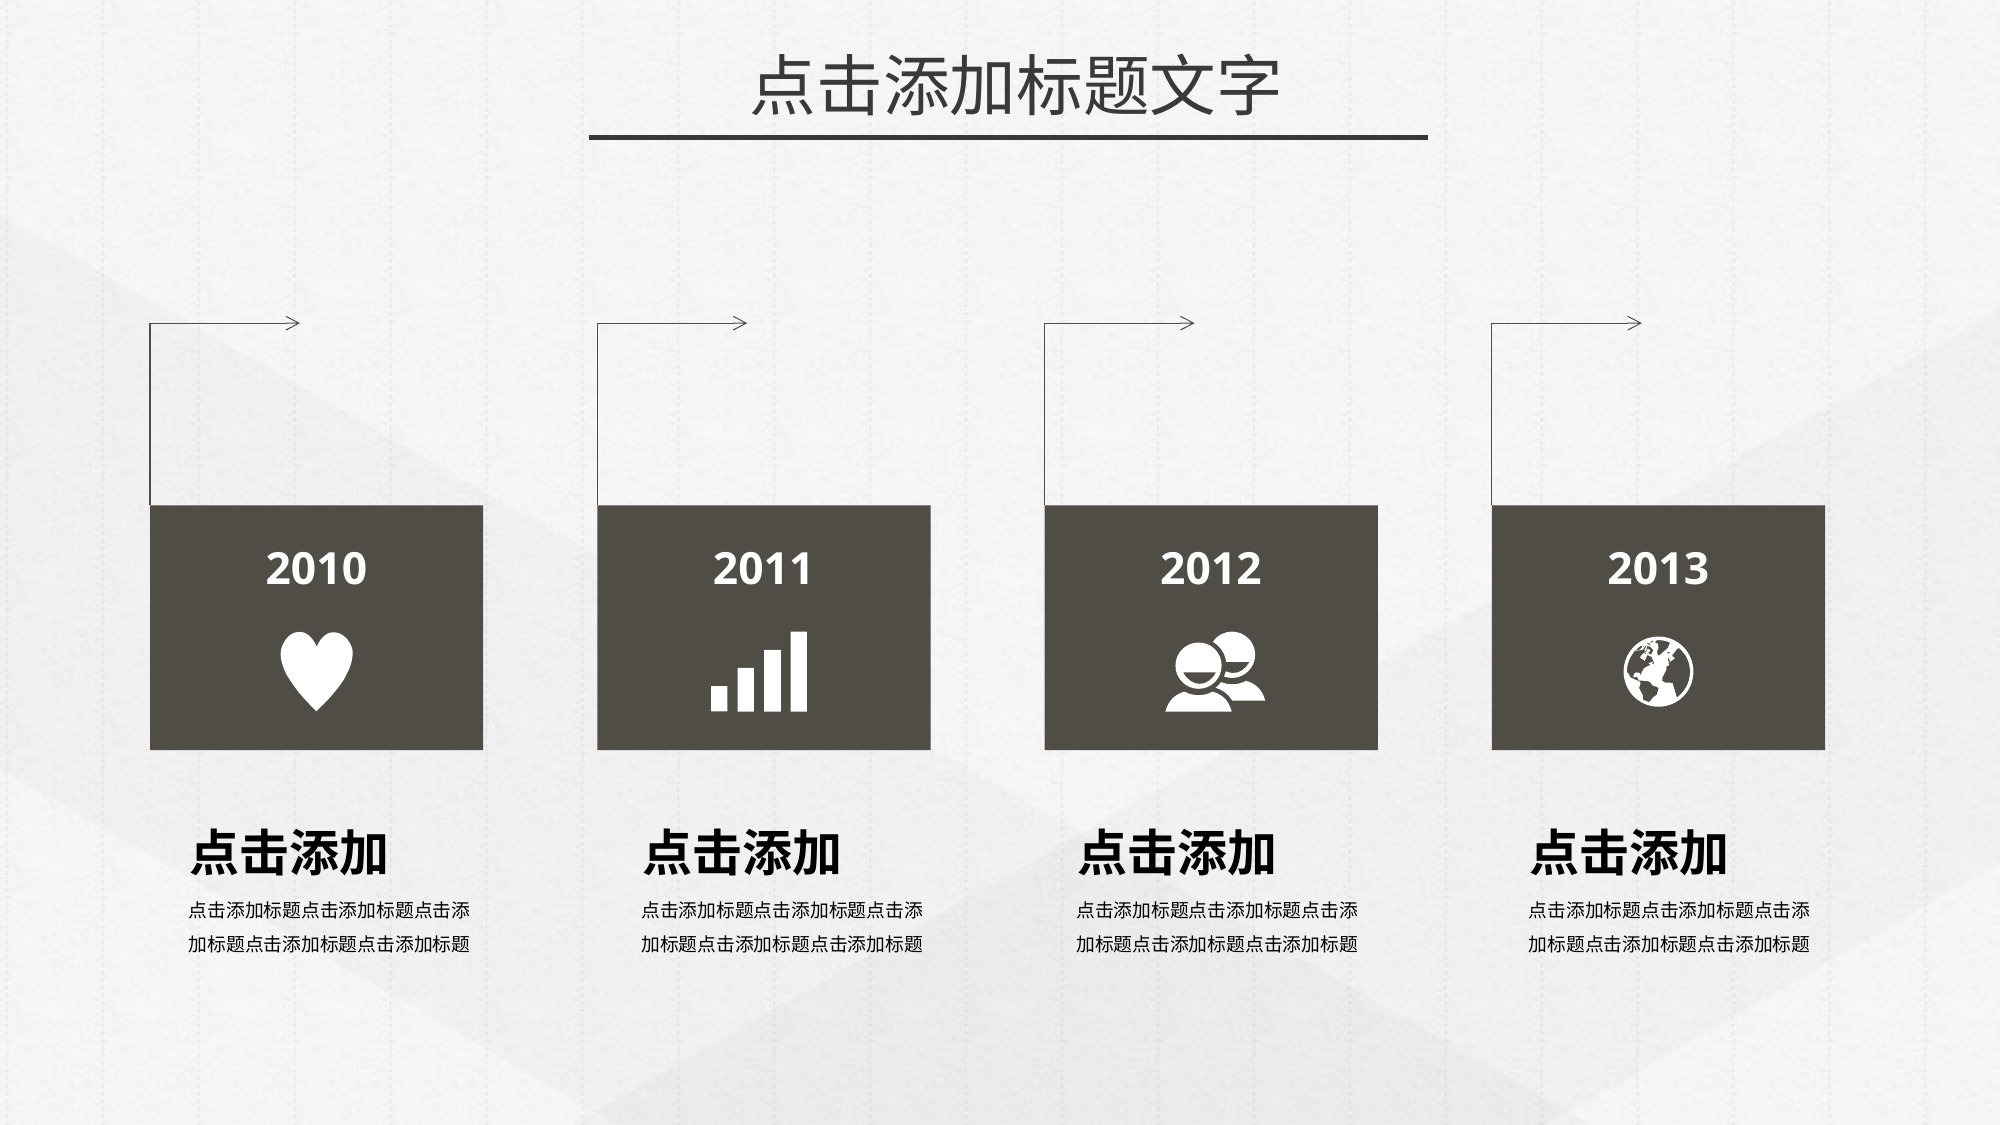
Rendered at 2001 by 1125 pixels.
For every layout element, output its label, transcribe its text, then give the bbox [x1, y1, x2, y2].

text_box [626, 813, 944, 960]
text_box [1215, 680, 1266, 701]
text_box 2010 [211, 539, 423, 594]
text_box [173, 813, 492, 960]
text_box [1044, 504, 1379, 751]
picture [0, 0, 2000, 1125]
text_box [1623, 636, 1694, 707]
text_box 2013 [1552, 539, 1765, 594]
text_box [1165, 691, 1232, 712]
text_box [1491, 504, 1826, 751]
text_box [149, 504, 484, 751]
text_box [1513, 813, 1832, 960]
text_box [1175, 642, 1222, 689]
text_box [1212, 631, 1256, 678]
text_box [280, 631, 353, 712]
text_box 2011 [658, 539, 870, 594]
text_box [596, 504, 932, 751]
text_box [561, 36, 1472, 138]
text_box 2012 [1105, 539, 1317, 594]
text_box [1061, 813, 1379, 960]
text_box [710, 631, 807, 712]
